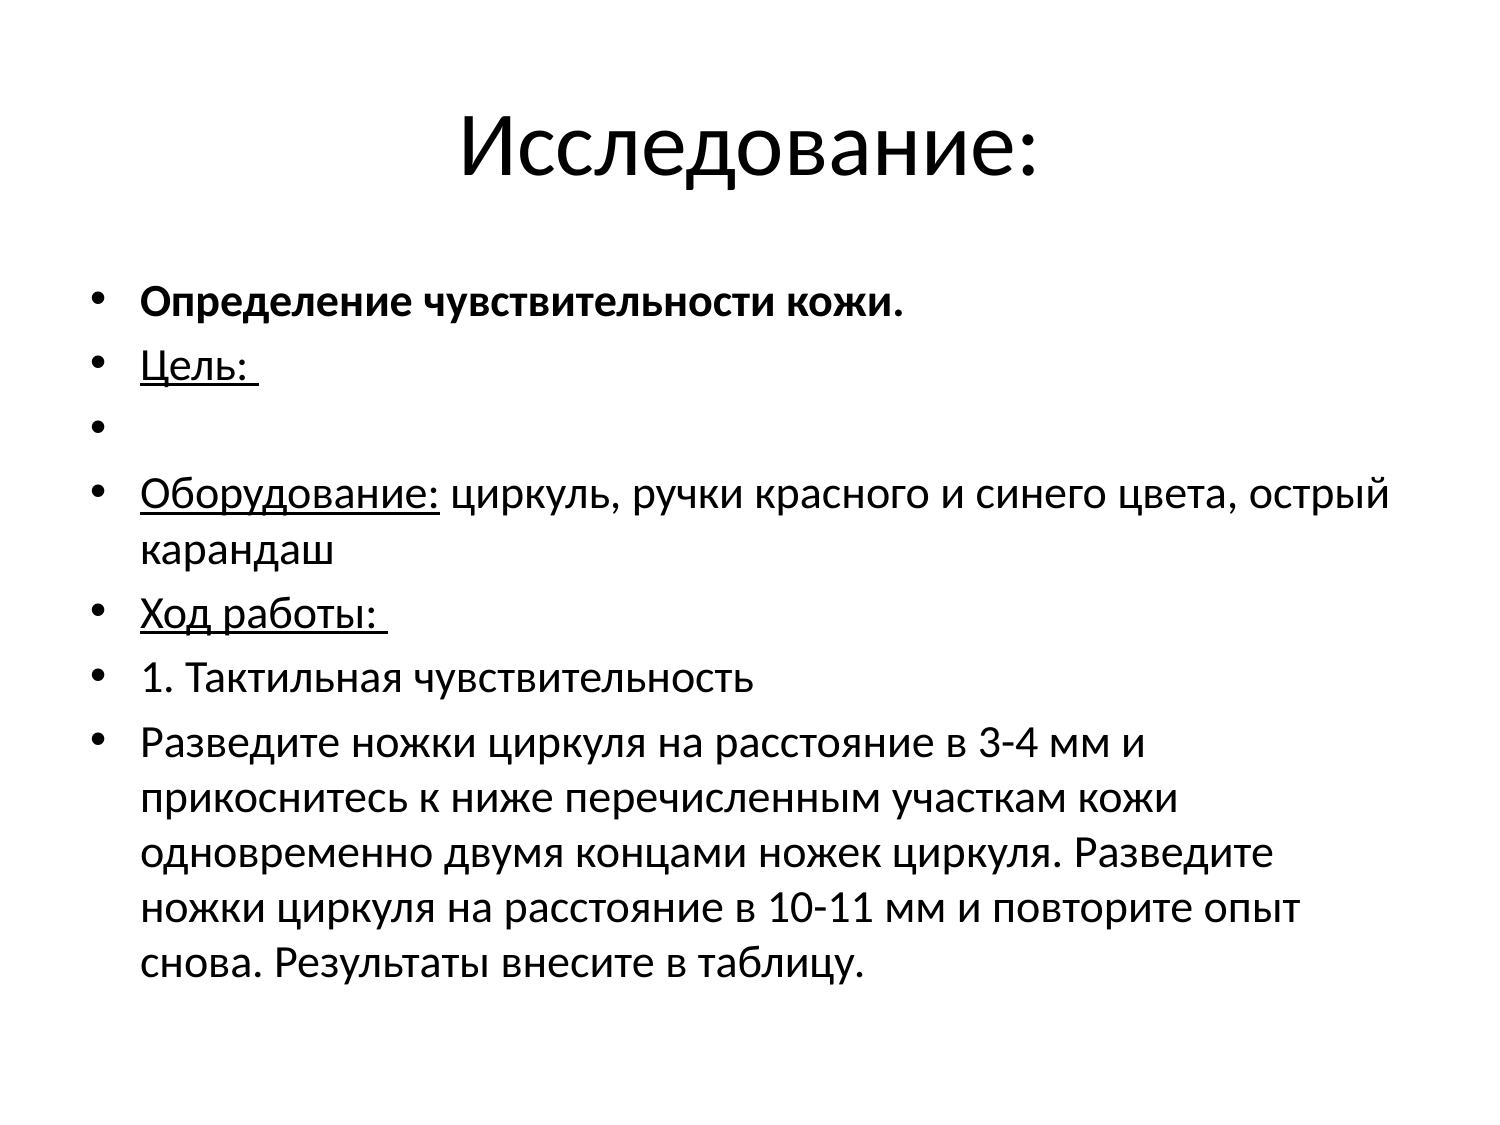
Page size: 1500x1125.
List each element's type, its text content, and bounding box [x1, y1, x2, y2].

title Исследование: [75, 45, 1425, 233]
list Определение чувствительности кожи. Цель: Оборудование: циркуль, ручки красного и синего цвета, острый карандаш Ход работы: 1. Тактильная чувствительность Разведите ножки циркуля на расстояние в 3-4 мм и прикоснитесь к ниже перечисленным участкам кожи одновременно двумя концами ножек циркуля. Разведите ножки циркуля на расстояние в 10-11 мм и повторите опыт снова. Результаты внесите в таблицу. [75, 262, 1425, 1005]
